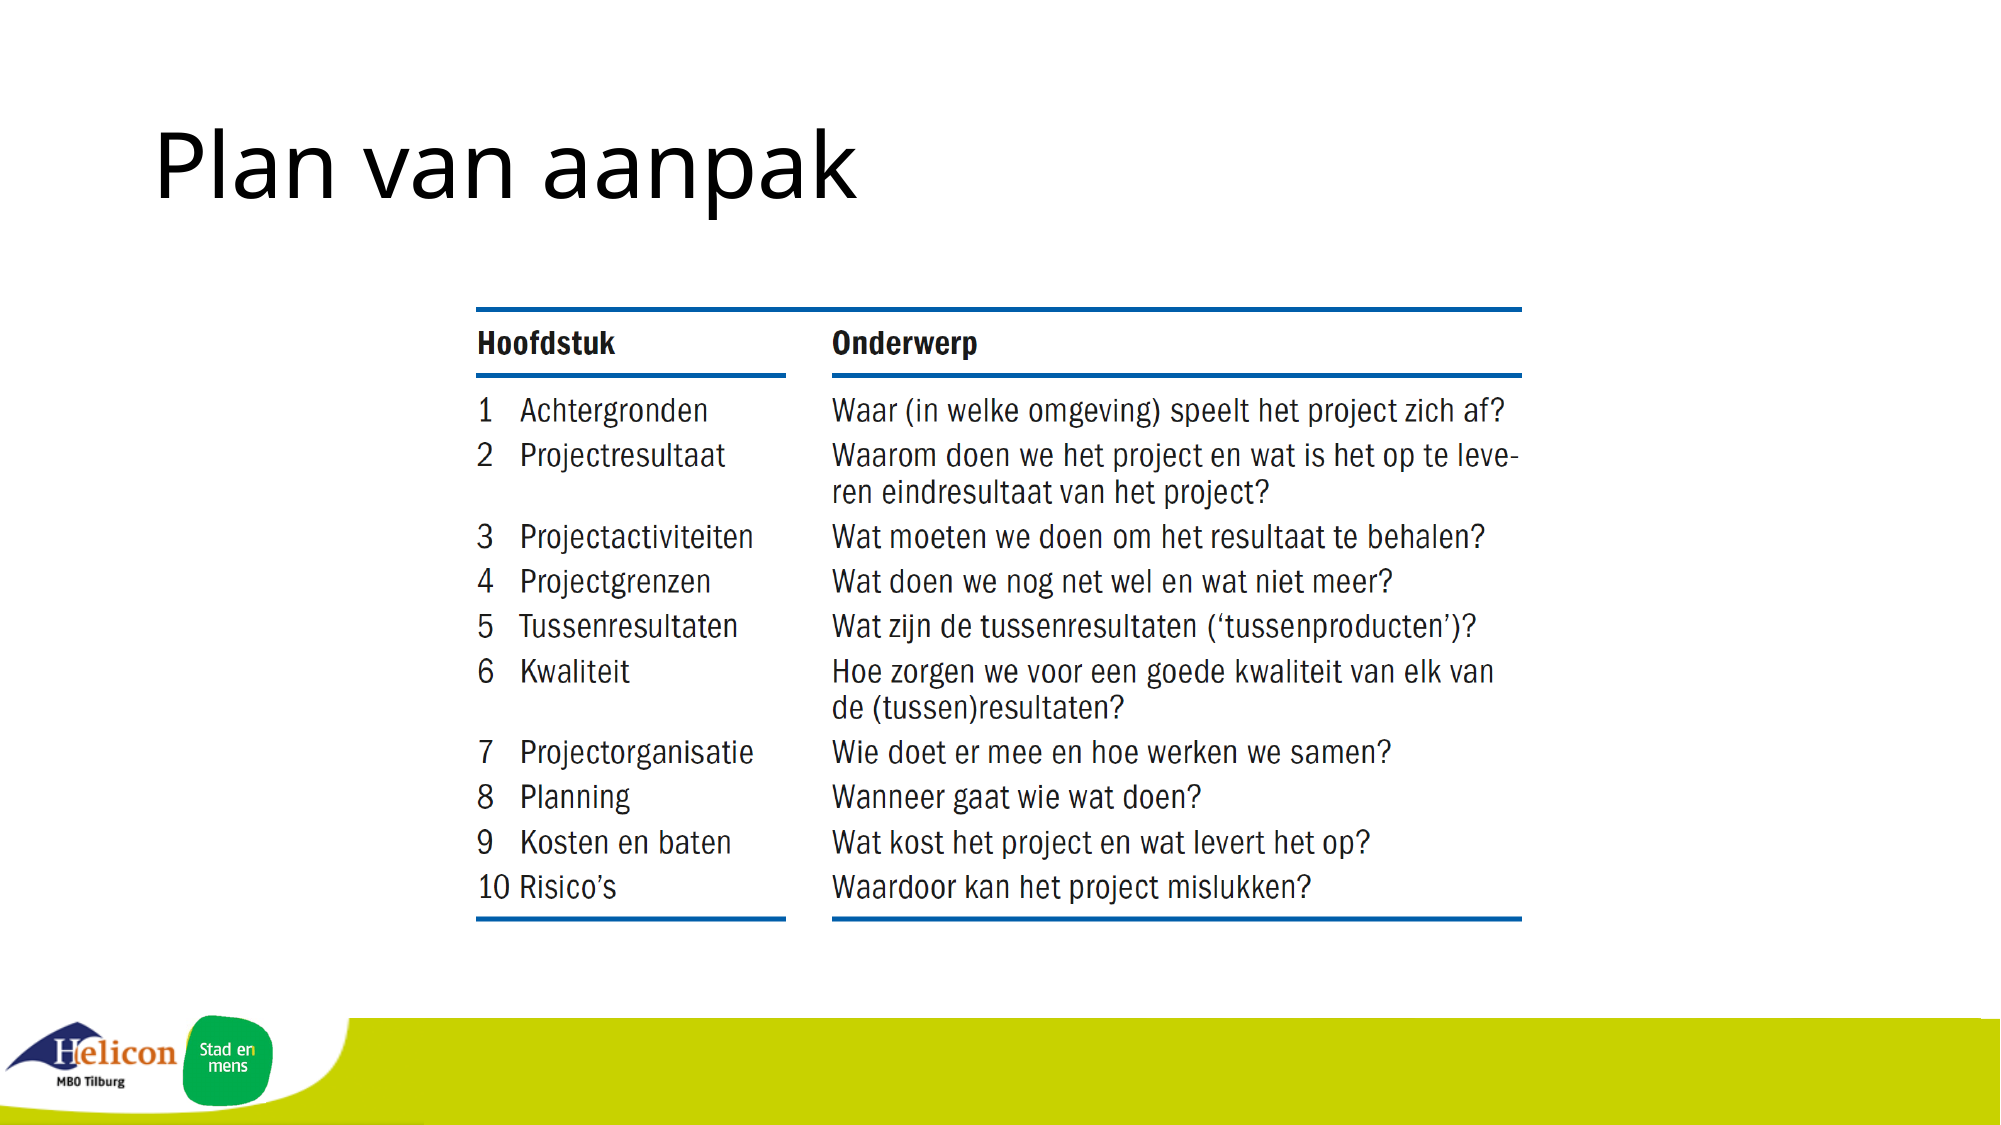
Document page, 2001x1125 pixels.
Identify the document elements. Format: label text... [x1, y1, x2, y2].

picture [462, 297, 1538, 936]
picture [0, 1013, 424, 1125]
title Plan van aanpak [137, 59, 1863, 278]
